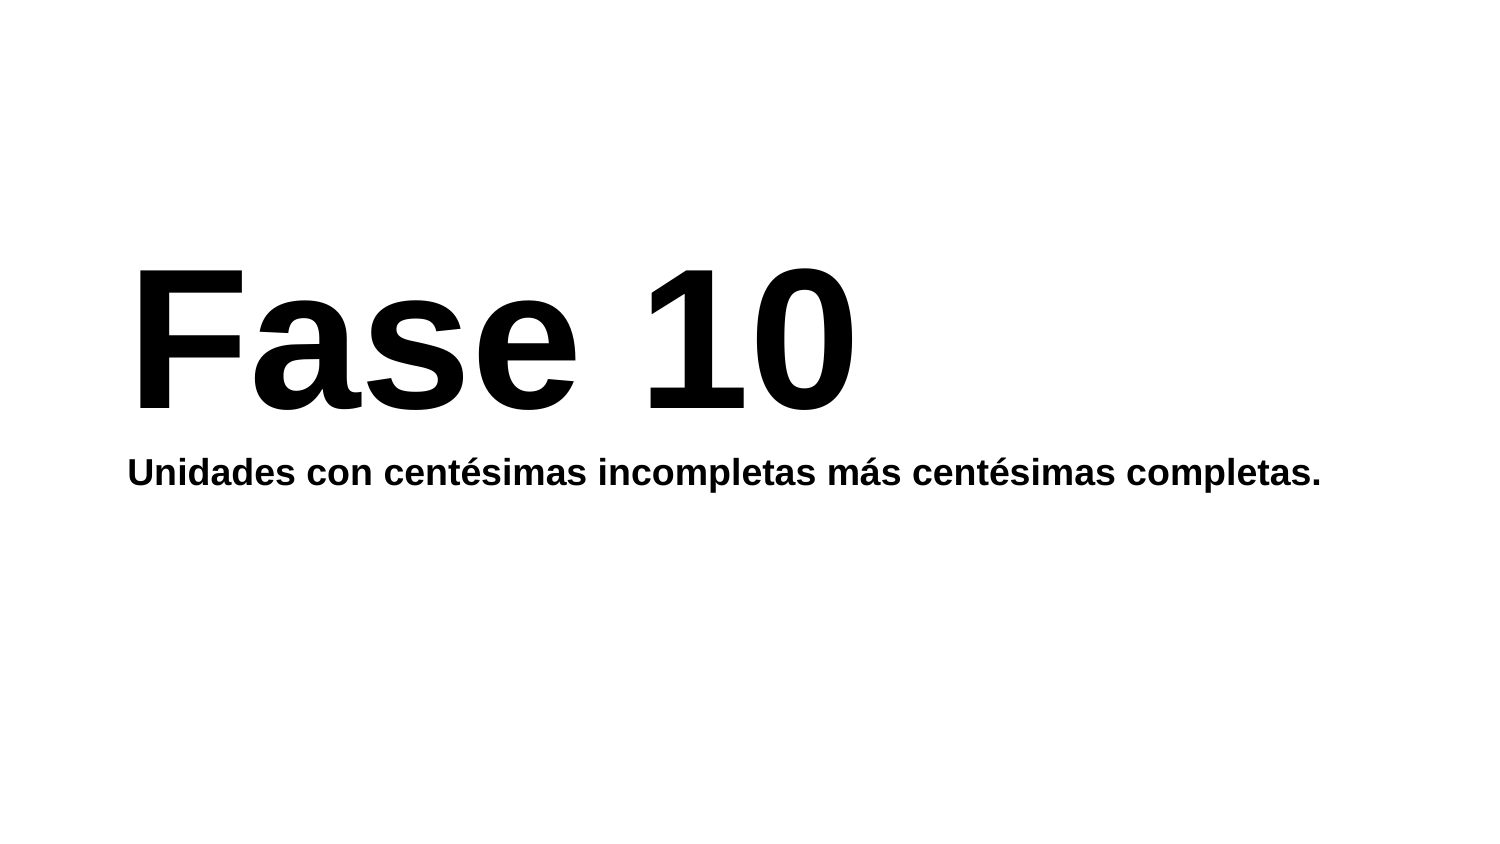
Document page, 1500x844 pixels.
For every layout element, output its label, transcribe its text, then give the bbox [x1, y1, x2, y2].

text_box Fase 10 Unidades con centésimas incompletas más centésimas completas. [112, 235, 1388, 509]
